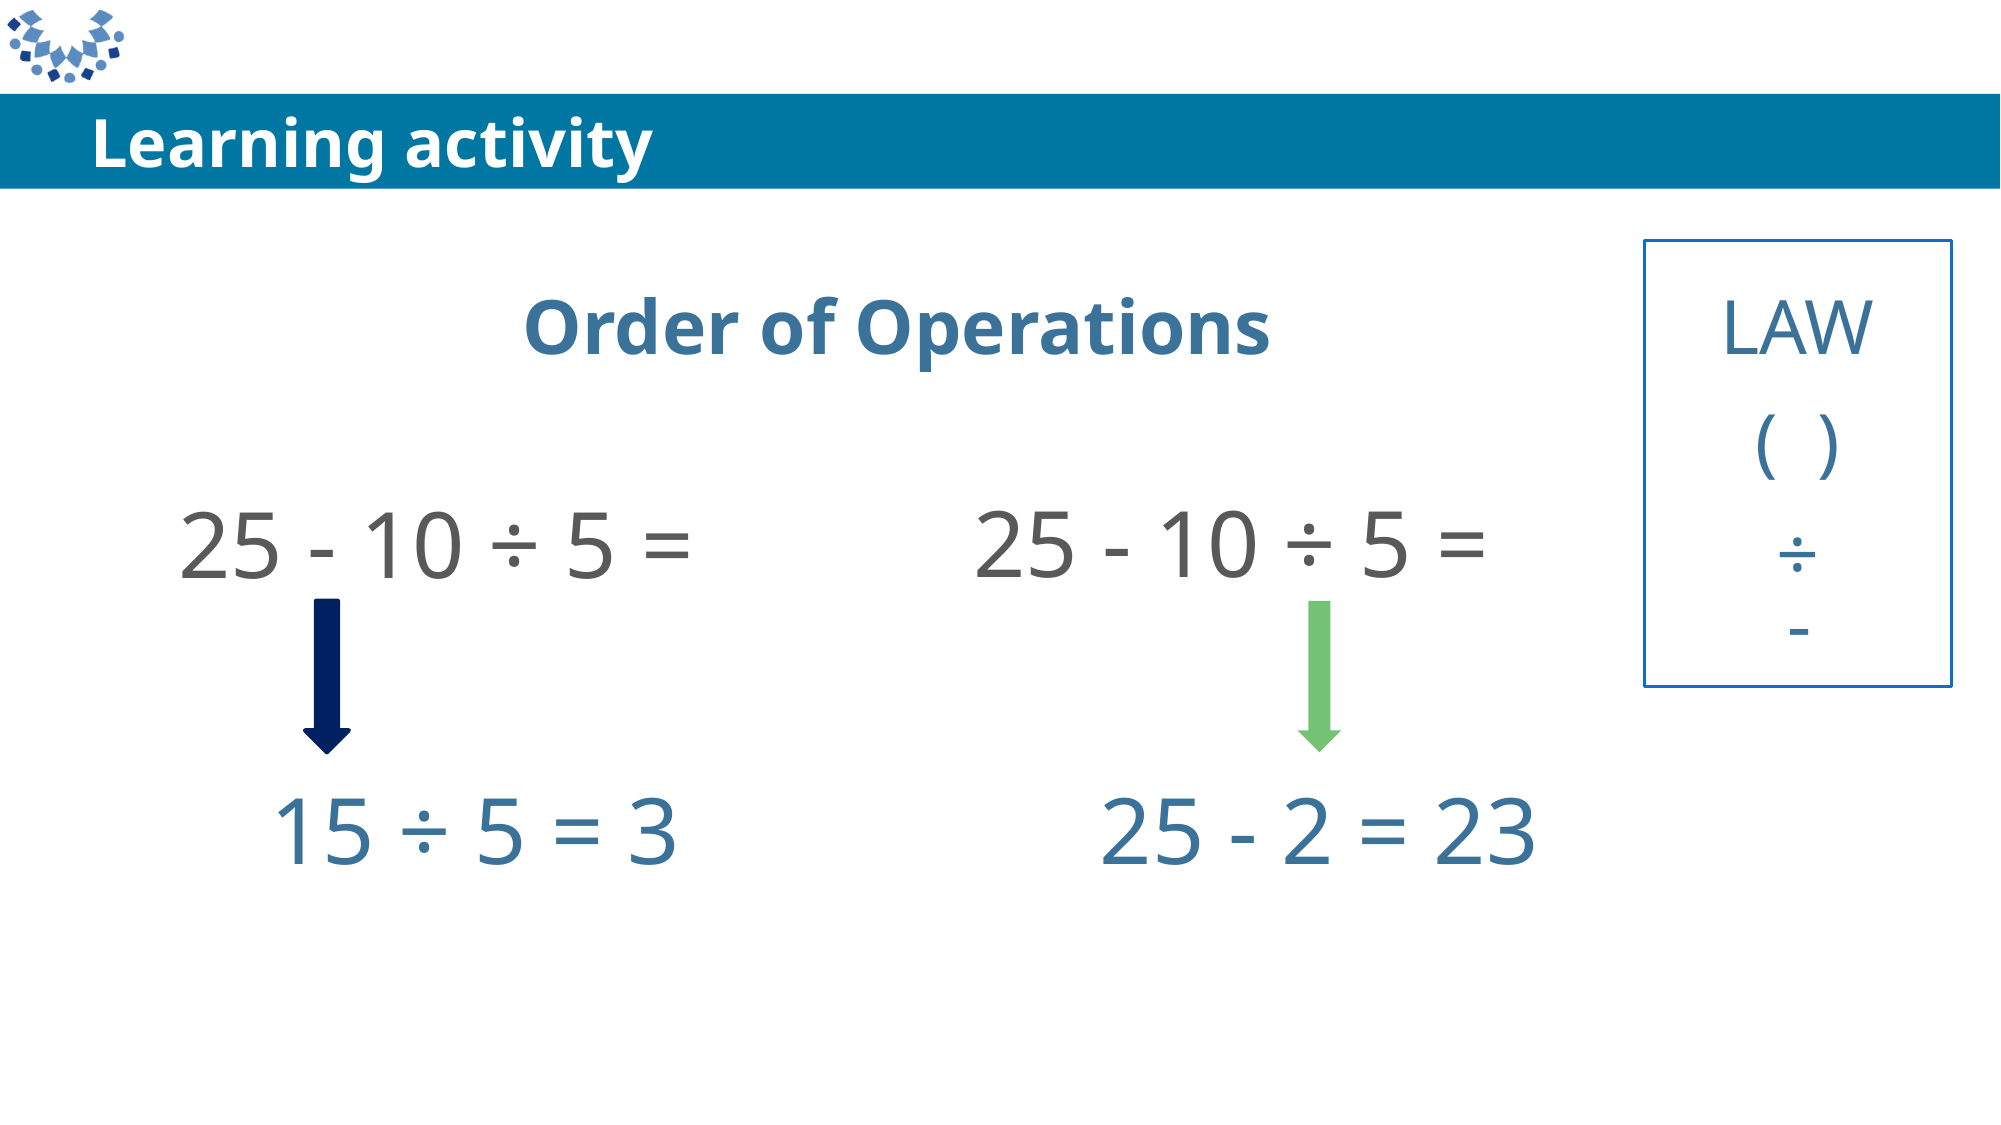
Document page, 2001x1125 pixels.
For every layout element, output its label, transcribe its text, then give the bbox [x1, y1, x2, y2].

text_box [1295, 604, 1344, 755]
text_box LAW [1705, 272, 1890, 378]
text_box [303, 605, 351, 755]
text_box 25 - 10 ÷ 5 = [163, 479, 734, 605]
text_box Order of Operations [489, 272, 1306, 378]
text_box [1643, 238, 1954, 689]
text_box - [1772, 570, 1827, 676]
text_box ÷ [1761, 498, 1835, 604]
text_box Learning activity [0, 93, 2000, 189]
text_box ( ) [1740, 385, 1855, 491]
text_box 25 - 10 ÷ 5 = [958, 478, 1529, 604]
picture [0, 10, 129, 87]
text_box 25 - 2 = 23 [1084, 765, 1555, 891]
text_box 15 ÷ 5 = 3 [255, 765, 696, 891]
